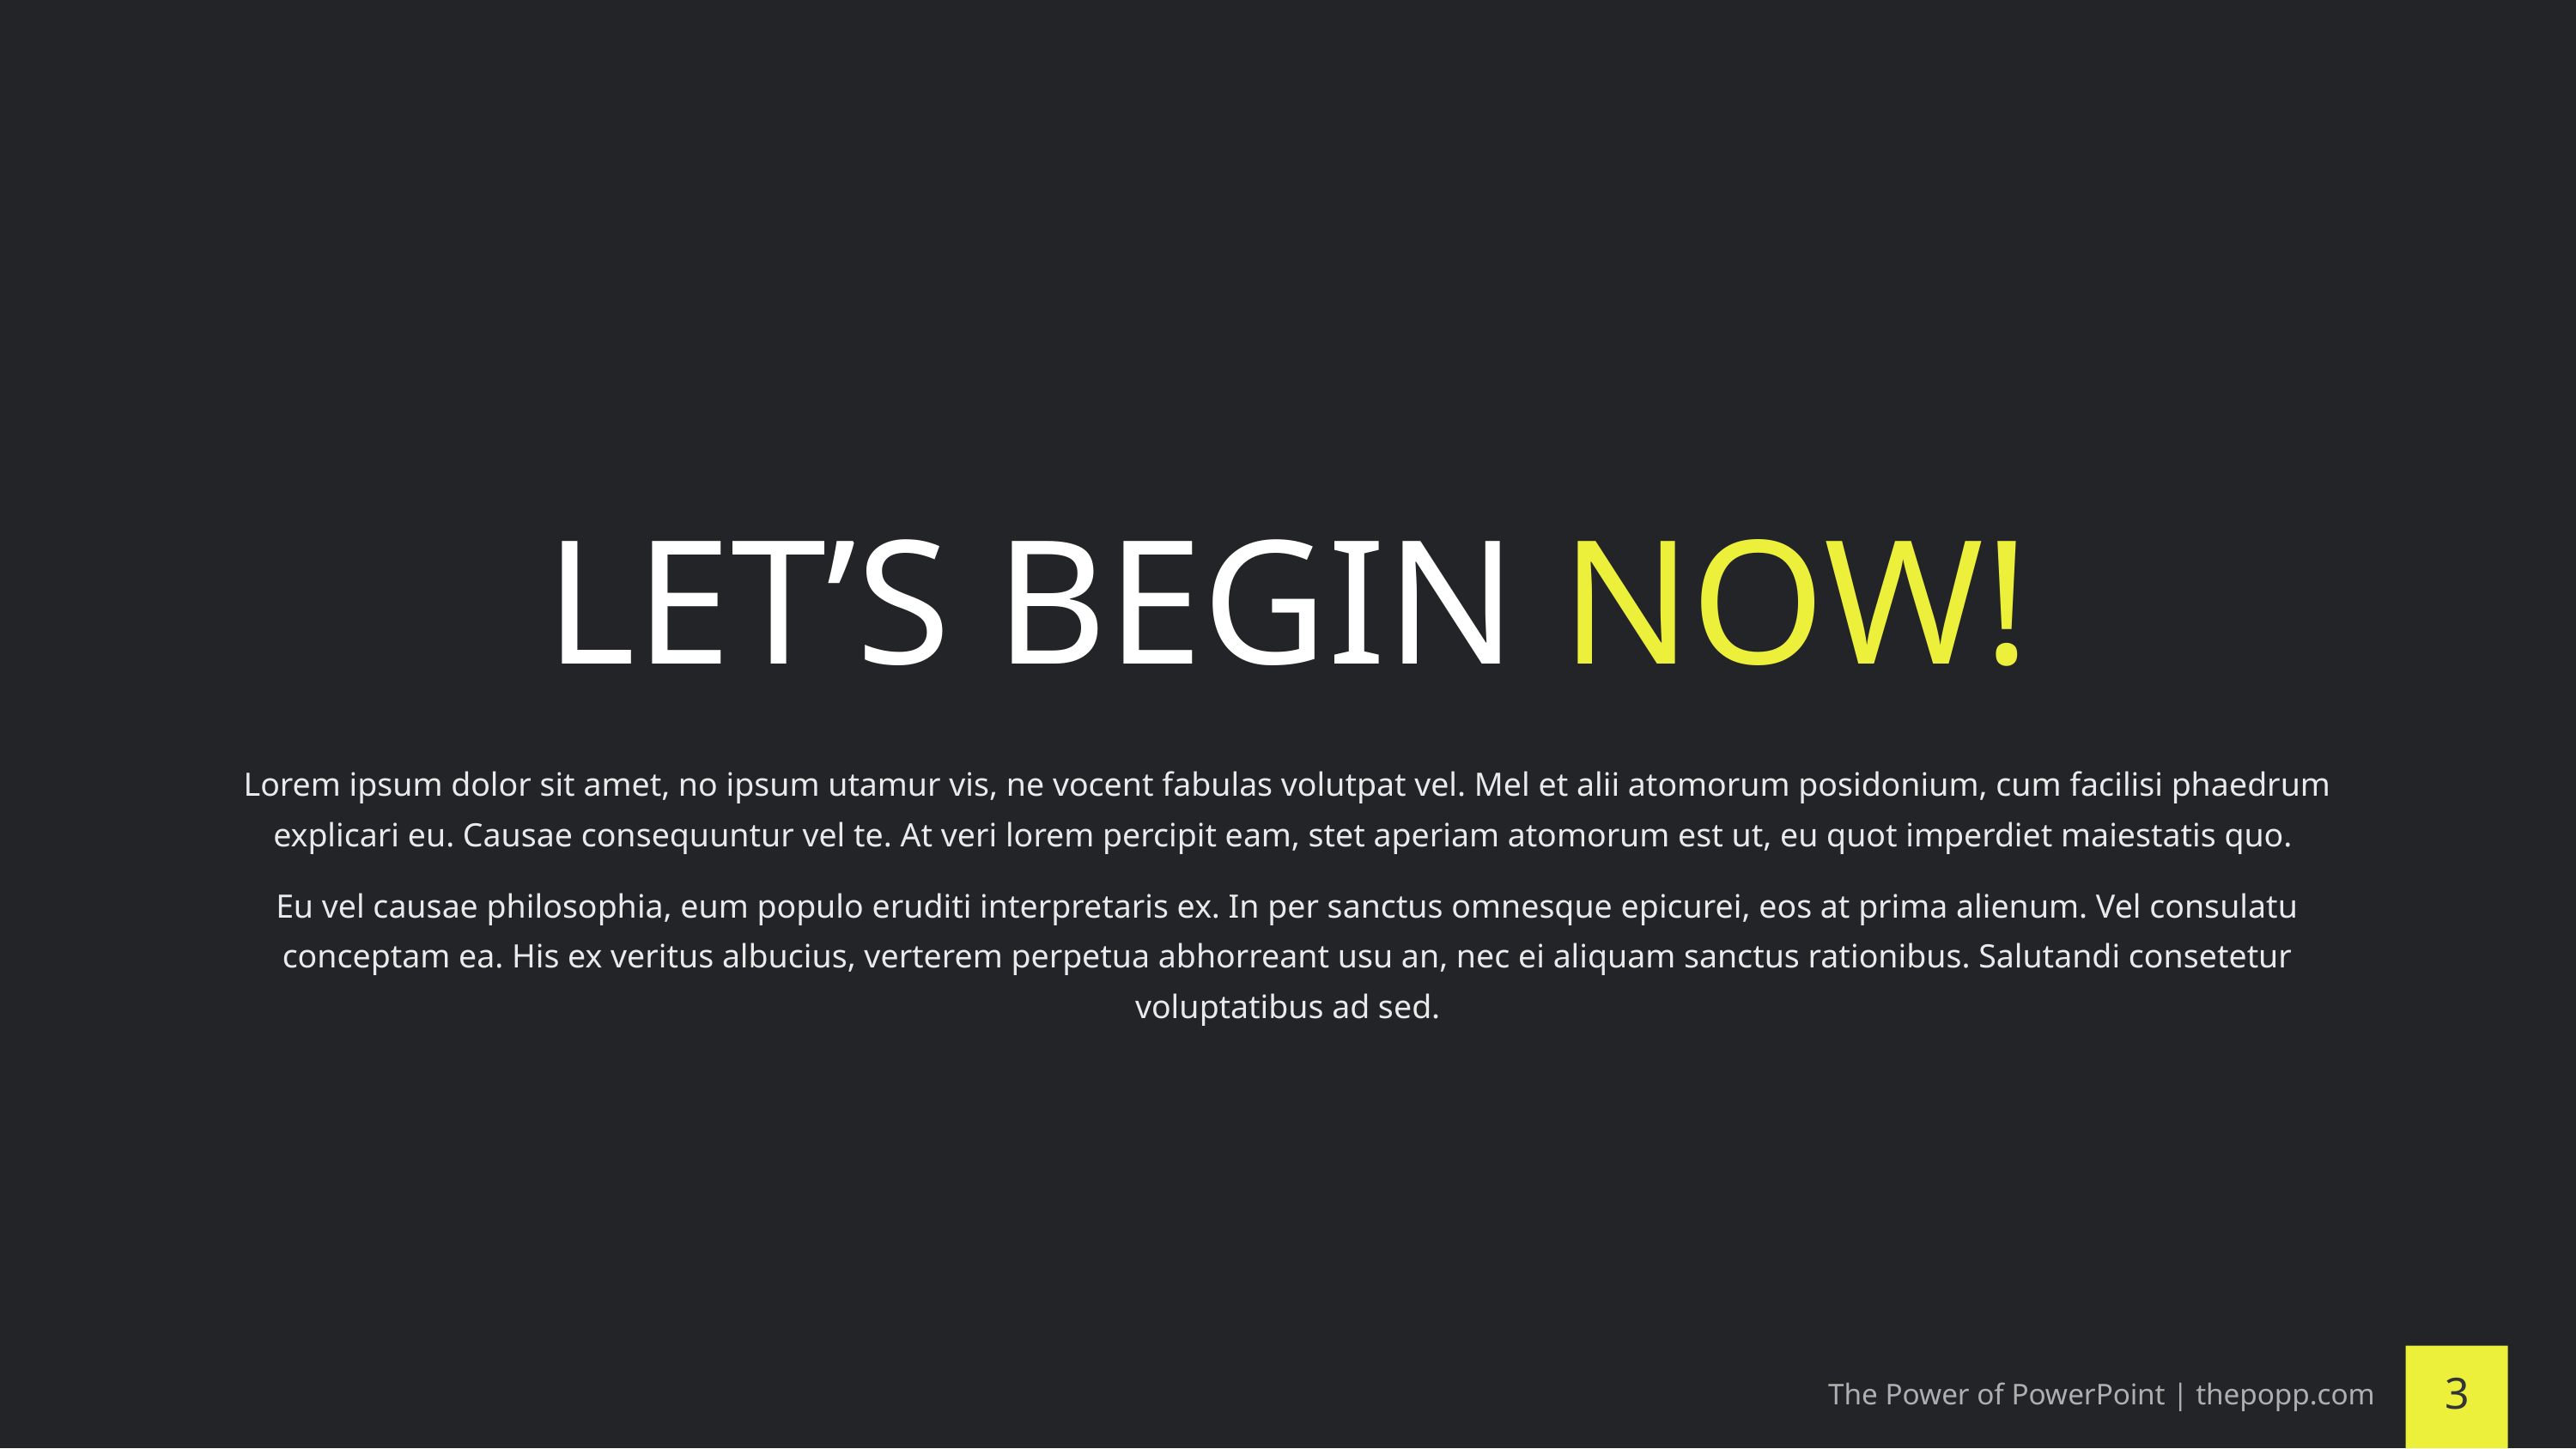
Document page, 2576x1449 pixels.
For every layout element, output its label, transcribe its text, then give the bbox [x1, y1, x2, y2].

list Lorem ipsum dolor sit amet, no ipsum utamur vis, ne vocent fabulas volutpat vel. Mel et alii atomorum posidonium, cum facilisi phaedrum explicari eu. Causae consequuntur vel te. At veri lorem percipit eam, stet aperiam atomorum est ut, eu quot imperdiet maiestatis quo. Eu vel causae philosophia, eum populo eruditi interpretaris ex. In per sanctus omnesque epicurei, eos at prima alienum. Vel consulatu conceptam ea. His ex veritus albucius, verterem perpetua abhorreant usu an, nec ei aliquam sanctus rationibus. Salutandi consetetur voluptatibus ad sed. [200, 746, 2376, 1226]
title LET’S BEGIN NOW! [200, 372, 2376, 704]
footer The Power of PowerPoint | thepopp.com [1519, 1356, 2389, 1434]
slide_number 3 [2404, 1356, 2509, 1434]
